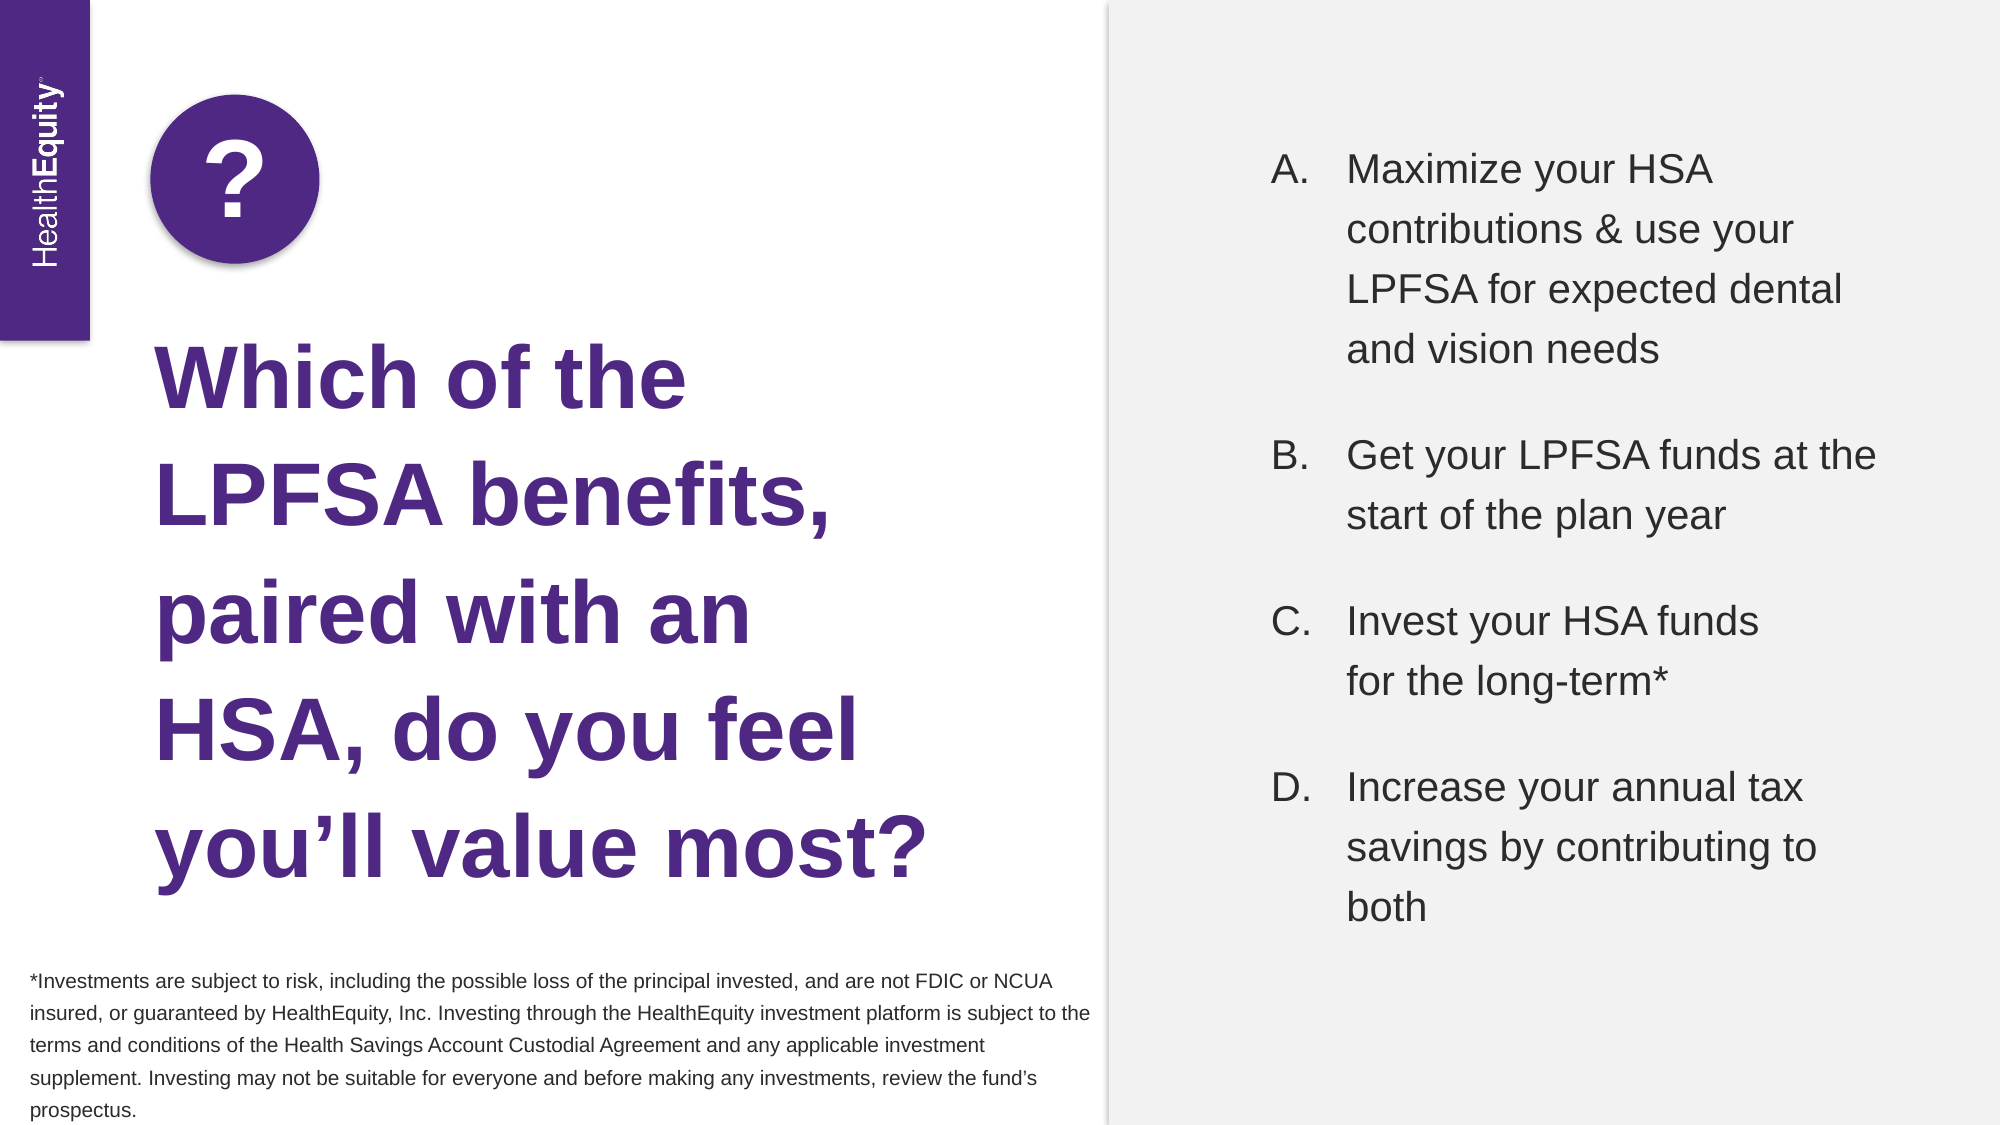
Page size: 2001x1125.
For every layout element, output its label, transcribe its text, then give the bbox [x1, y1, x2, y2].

picture [33, 78, 64, 266]
text_box Which of the LPFSA benefits, paired with an HSA, do you feel you’ll value most? [139, 301, 977, 952]
text_box [1108, 0, 2000, 1125]
text_box Maximize your HSA contributions & use your LPFSA for expected dental and vision needs Get your LPFSA funds at the start of the plan year Invest your HSA funds for the long-term* Increase your annual tax savings by contributing to both [1256, 124, 1910, 937]
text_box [150, 94, 320, 264]
text_box *Investments are subject to risk, including the possible loss of the principal invested, and are not FDIC or NCUA insured, or guaranteed by HealthEquity, Inc. Investing through the HealthEquity investment platform is subject to the terms and conditions of the Health Savings Account Custodial Agreement and any applicable investment supplement. Investing may not be suitable for everyone and before making any investments, review the fund’s prospectus. [15, 952, 1109, 1125]
